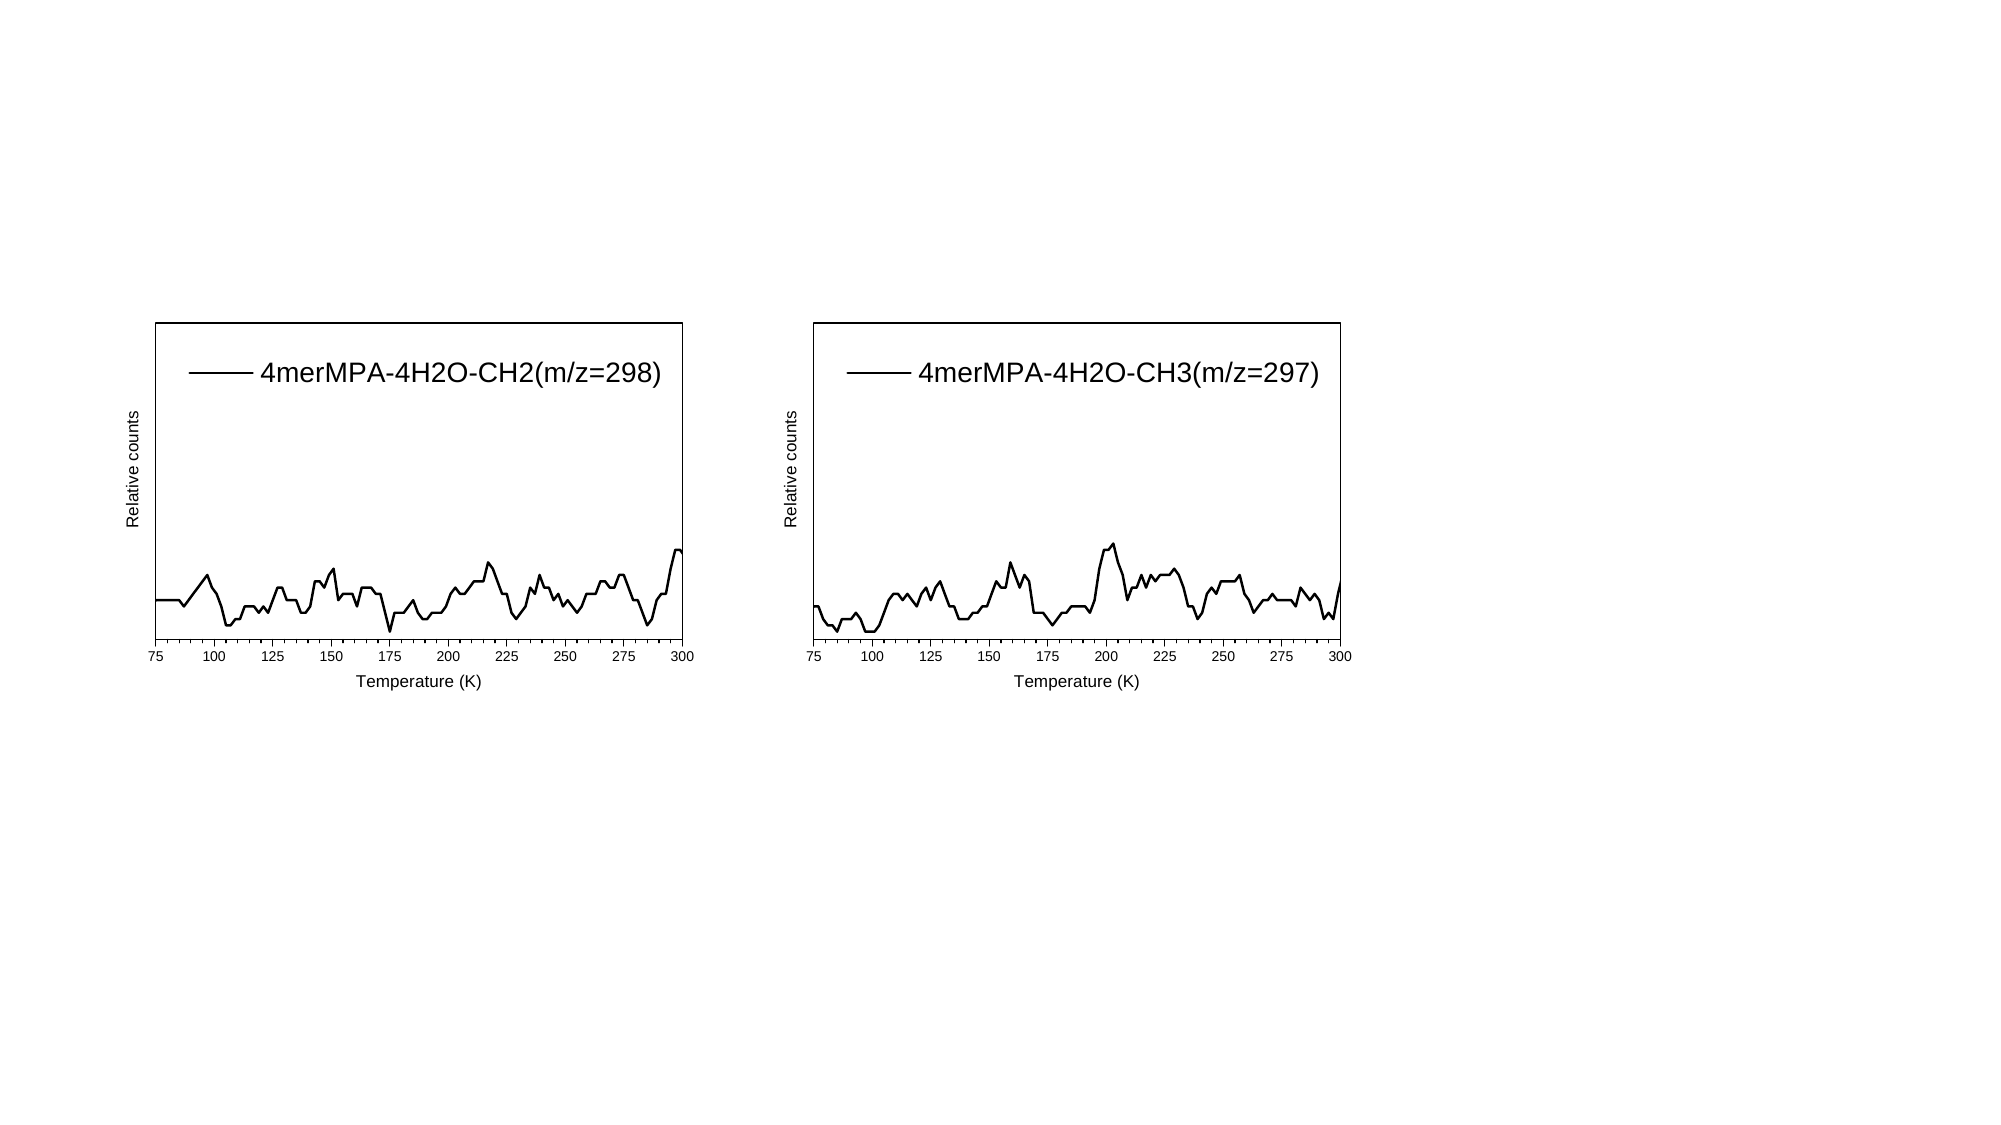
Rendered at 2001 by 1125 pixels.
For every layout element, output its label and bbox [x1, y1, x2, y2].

text_box [108, 310, 709, 708]
text_box [766, 310, 1367, 708]
